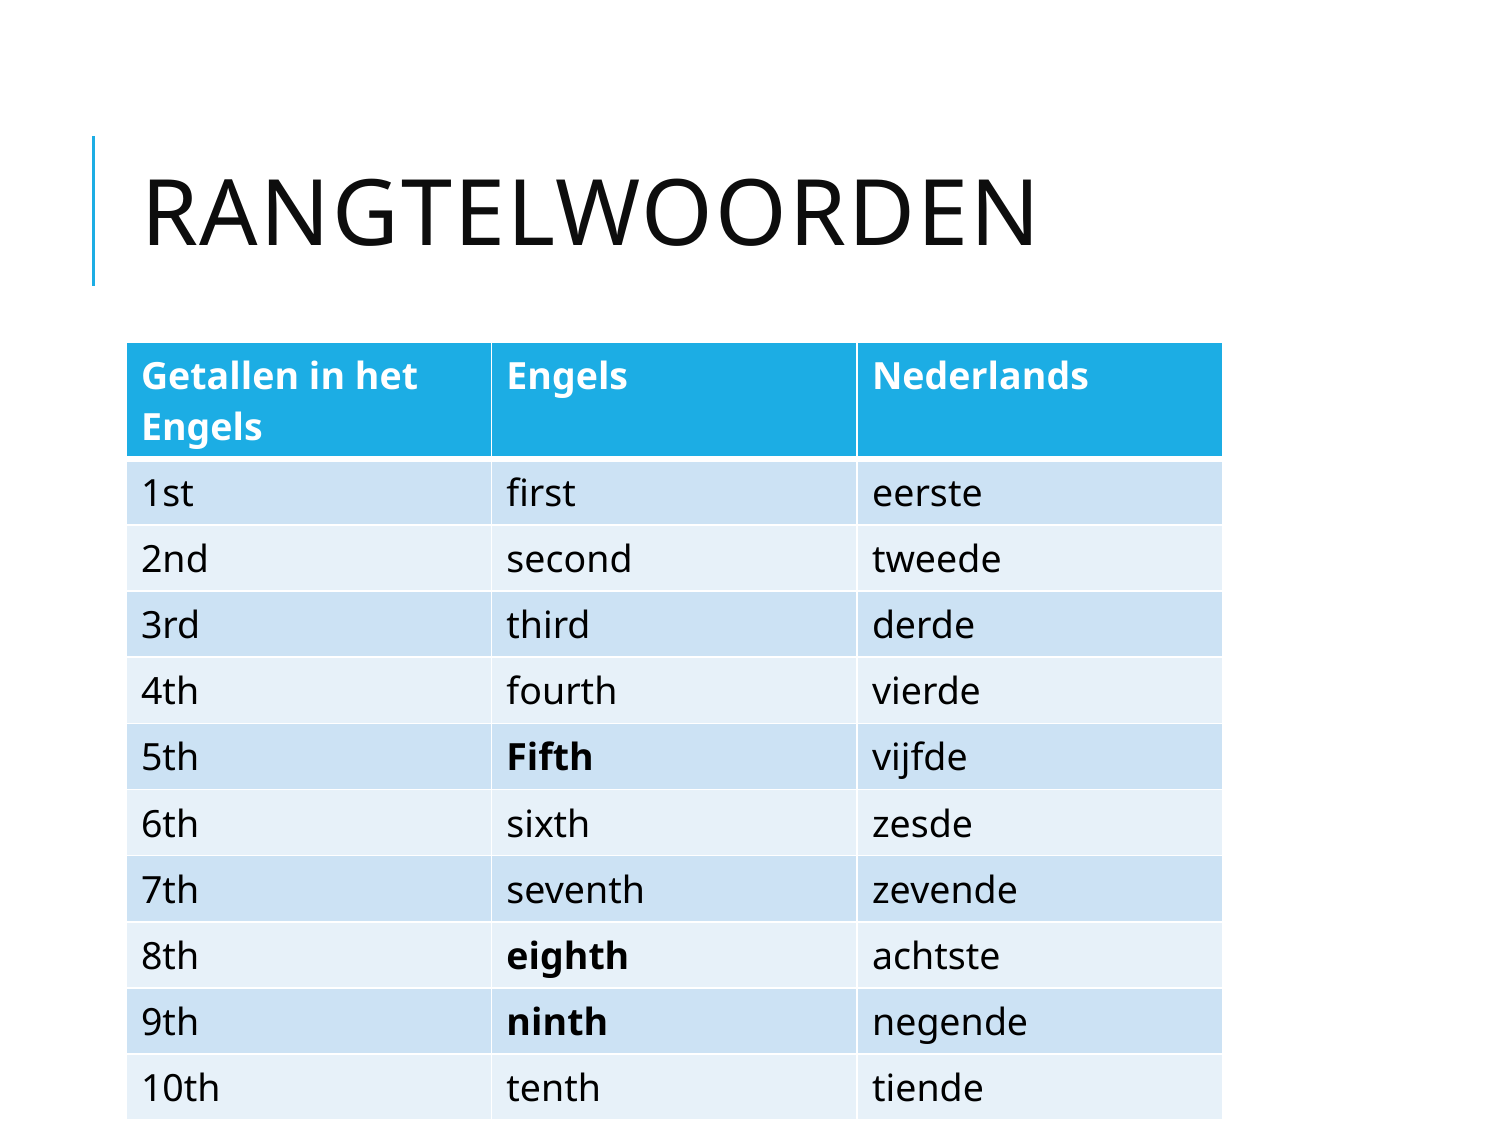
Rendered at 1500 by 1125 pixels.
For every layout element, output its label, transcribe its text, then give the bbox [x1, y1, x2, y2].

table_cell derde [858, 592, 1222, 656]
table_cell 3rd [127, 592, 491, 656]
table_cell vijfde [858, 724, 1222, 789]
table_cell seventh [492, 856, 856, 921]
table_cell zevende [858, 856, 1222, 921]
table_cell fourth [492, 658, 856, 723]
table_cell 10th [127, 1055, 491, 1119]
table_cell eighth [492, 923, 856, 987]
table_cell Fifth [492, 724, 856, 789]
table_cell sixth [492, 790, 856, 855]
table_cell third [492, 592, 856, 656]
table_cell ninth [492, 989, 856, 1053]
table_cell zesde [858, 790, 1222, 855]
table_cell 8th [127, 923, 491, 987]
table_cell 5th [127, 724, 491, 789]
table_cell second [492, 526, 856, 590]
table_header Engels [492, 343, 856, 456]
table_cell first [492, 462, 856, 524]
title rangtelwoorden [126, 96, 1322, 342]
table_cell 9th [127, 989, 491, 1053]
table_cell 2nd [127, 526, 491, 590]
table_cell tiende [858, 1055, 1222, 1119]
table_cell negende [858, 989, 1222, 1053]
table_cell tenth [492, 1055, 856, 1119]
table_cell 4th [127, 658, 491, 723]
table_header Nederlands [858, 343, 1222, 456]
table_cell achtste [858, 923, 1222, 987]
table_cell tweede [858, 526, 1222, 590]
table_header Getallen in het Engels [127, 343, 491, 456]
table_cell 1st [127, 462, 491, 524]
table_cell 6th [127, 790, 491, 855]
table_cell vierde [858, 658, 1222, 723]
table_cell eerste [858, 462, 1222, 524]
table_cell 7th [127, 856, 491, 921]
